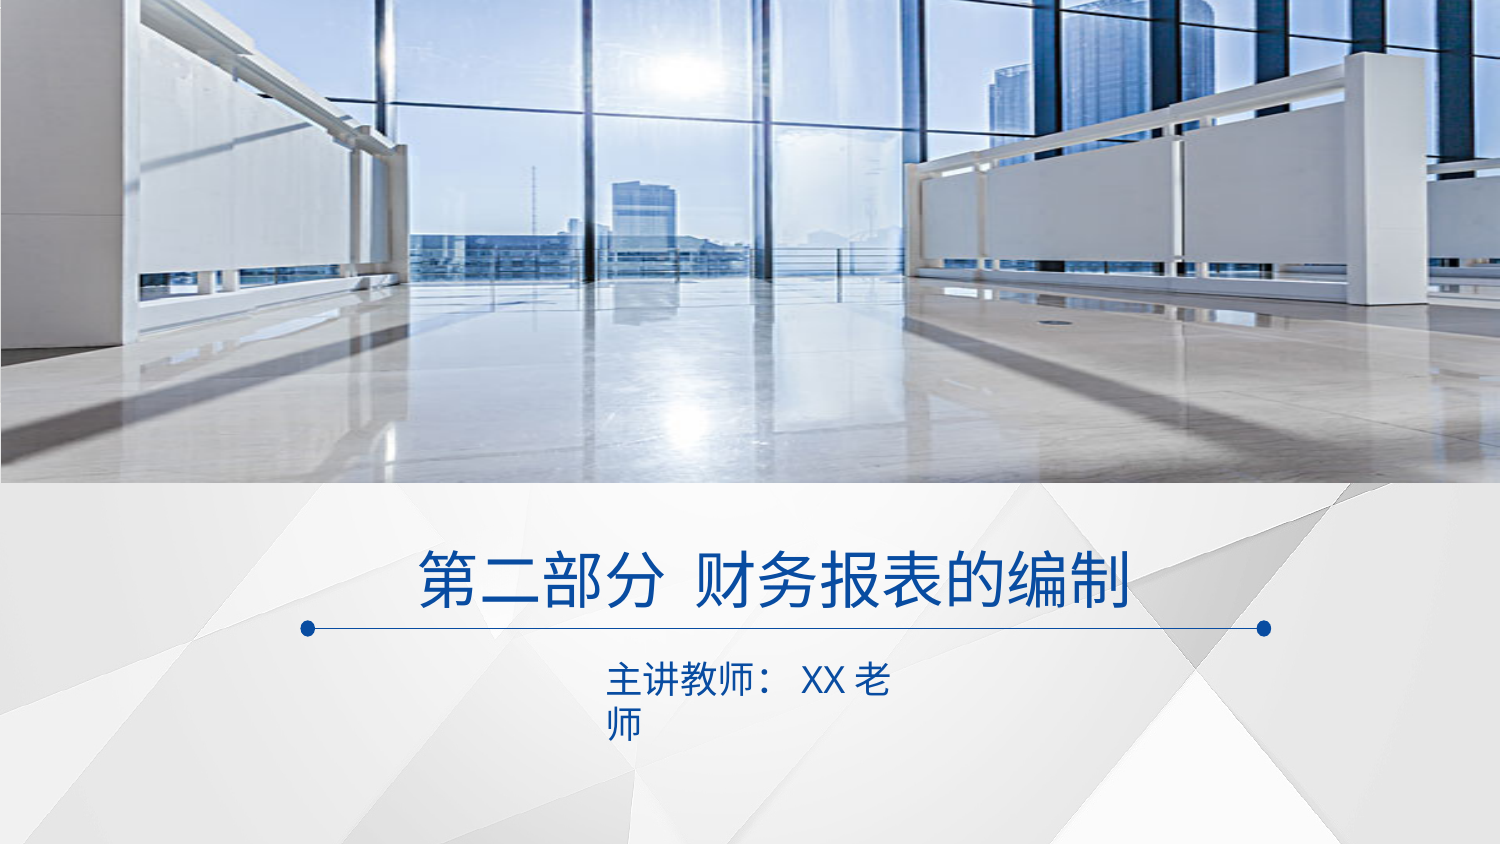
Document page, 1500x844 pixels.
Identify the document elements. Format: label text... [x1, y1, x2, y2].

picture [0, 0, 1500, 844]
text_box 第二部分 财务报表的编制 [290, 535, 1259, 622]
text_box 主讲教师：XX老师 [593, 650, 933, 752]
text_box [301, 621, 1271, 636]
